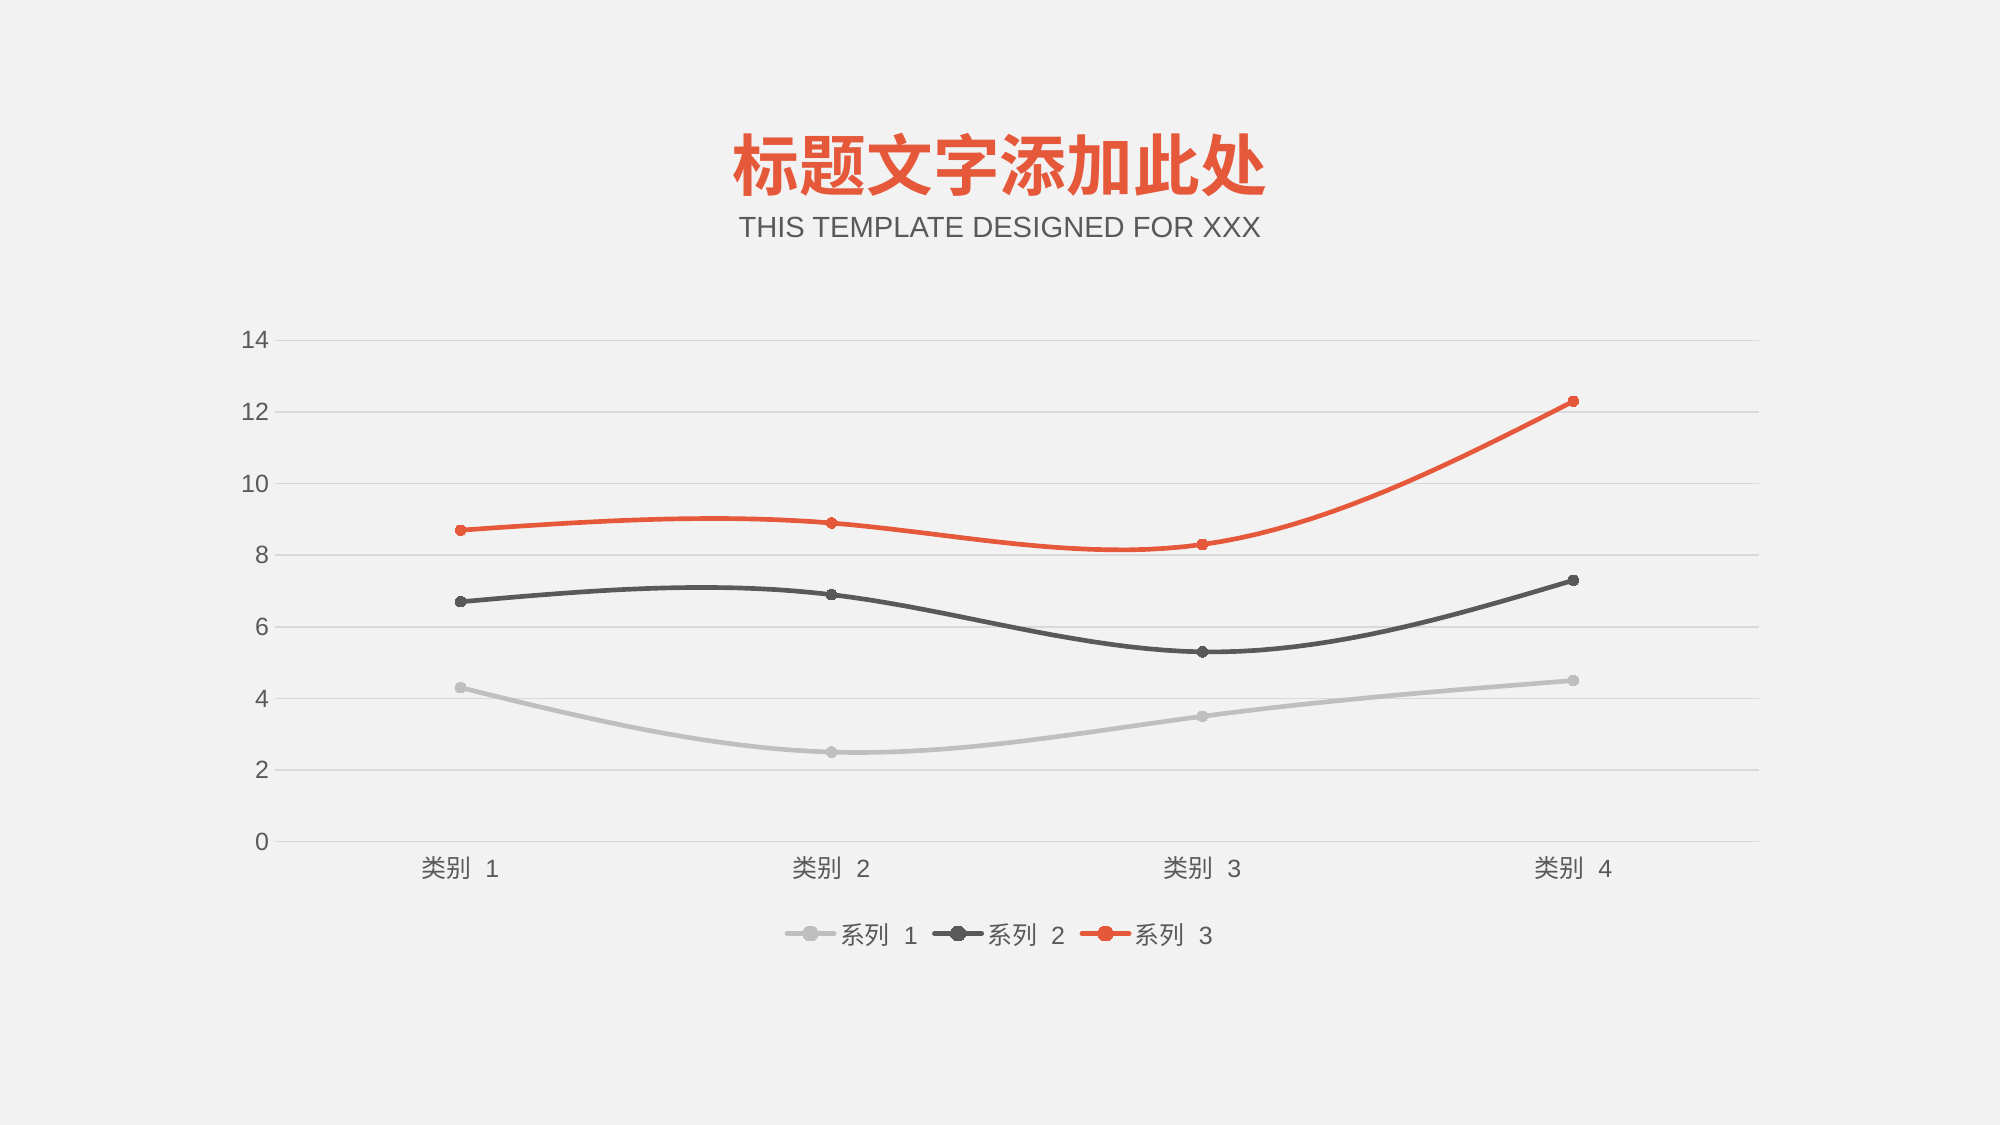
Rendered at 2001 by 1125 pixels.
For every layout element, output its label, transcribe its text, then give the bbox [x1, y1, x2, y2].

text_box 标题文字添加此处 [718, 116, 1282, 201]
chart [209, 314, 1791, 959]
text_box THIS TEMPLATE DESIGNED FOR XXX [599, 201, 1401, 251]
